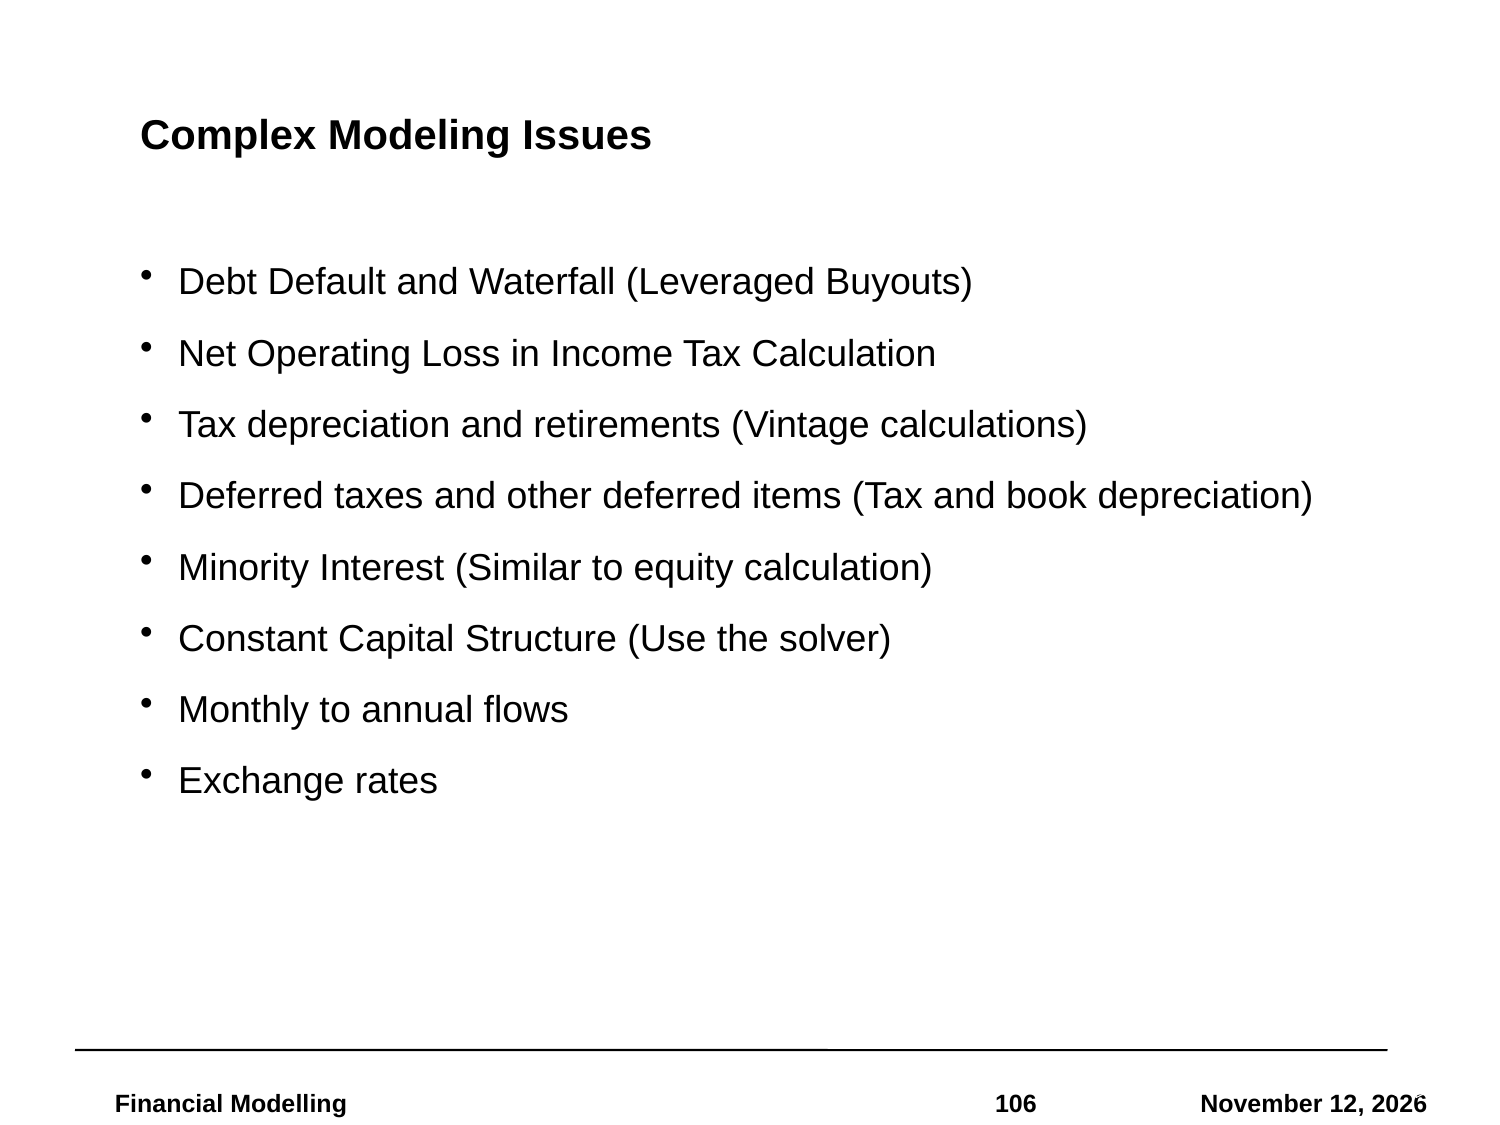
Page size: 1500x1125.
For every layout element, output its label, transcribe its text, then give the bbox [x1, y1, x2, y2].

title Complex Modeling Issues [124, 99, 1413, 226]
list Debt Default and Waterfall (Leveraged Buyouts) Net Operating Loss in Income Tax Calculation Tax depreciation and retirements (Vintage calculations) Deferred taxes and other deferred items (Tax and book depreciation) Minority Interest (Similar to equity calculation) Constant Capital Structure (Use the solver) Monthly to annual flows Exchange rates [124, 249, 1413, 1001]
